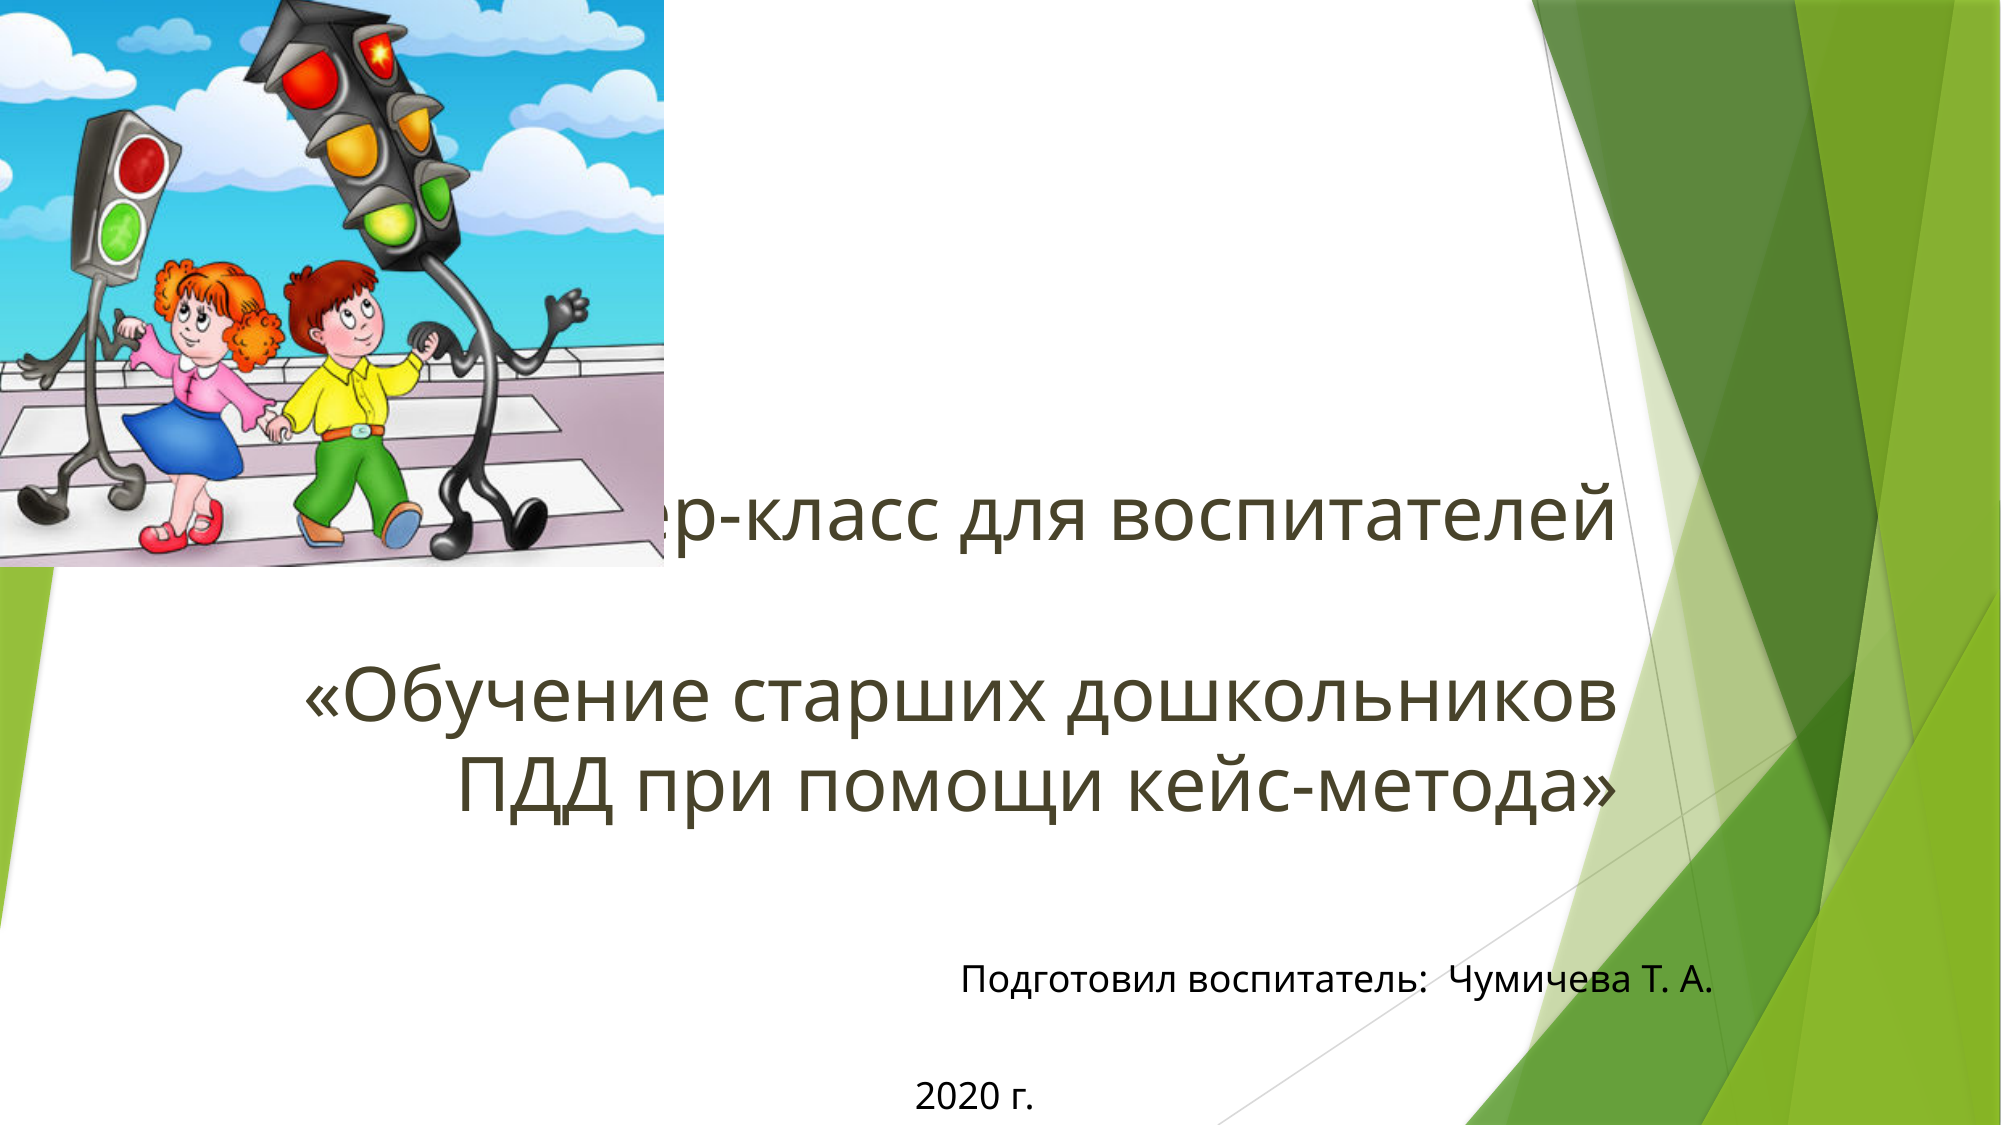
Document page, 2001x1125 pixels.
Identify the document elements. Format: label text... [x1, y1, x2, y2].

picture [0, 0, 665, 568]
text_box Подготовил воспитатель: Чумичева Т. А. [945, 947, 1959, 1053]
title Мастер-класс для воспитателей «Обучение старших дошкольников ПДД при помощи кейс-метода» [118, 453, 1634, 835]
text_box 2020 г. [899, 1064, 1273, 1125]
